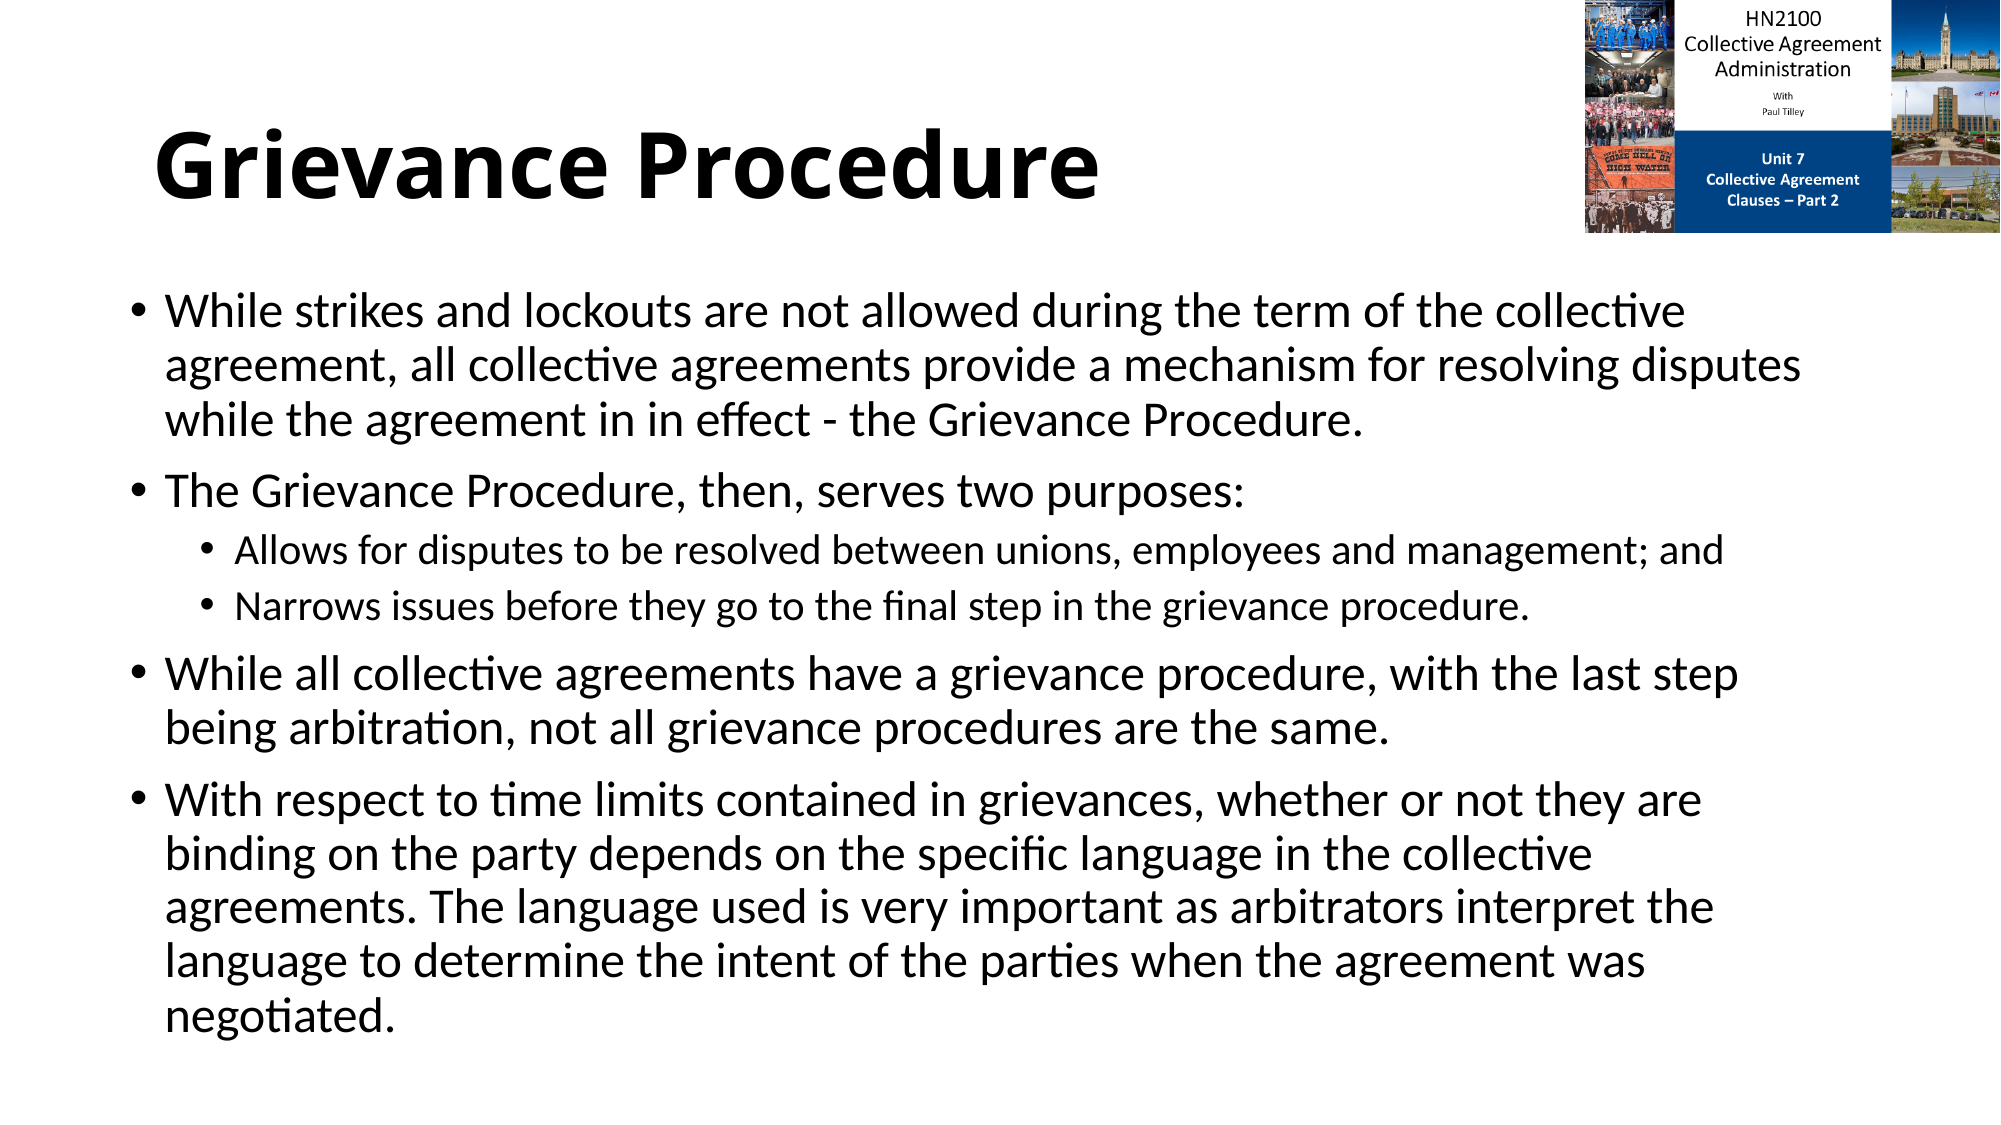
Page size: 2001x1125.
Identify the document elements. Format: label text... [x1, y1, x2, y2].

picture [1585, 0, 2000, 233]
list While strikes and lockouts are not allowed during the term of the collective agreement, all collective agreements provide a mechanism for resolving disputes while the agreement in in effect - the Grievance Procedure. The Grievance Procedure, then, serves two purposes: Allows for disputes to be resolved between unions, employees and management; and Narrows issues before they go to the final step in the grievance procedure. While all collective agreements have a grievance procedure, with the last step being arbitration, not all grievance procedures are the same. With respect to time limits contained in grievances, whether or not they are binding on the party depends on the specific language in the collective agreements. The language used is very important as arbitrators interpret the language to determine the intent of the parties when the agreement was negotiated. [114, 277, 1863, 1058]
title Grievance Procedure [137, 59, 1863, 277]
